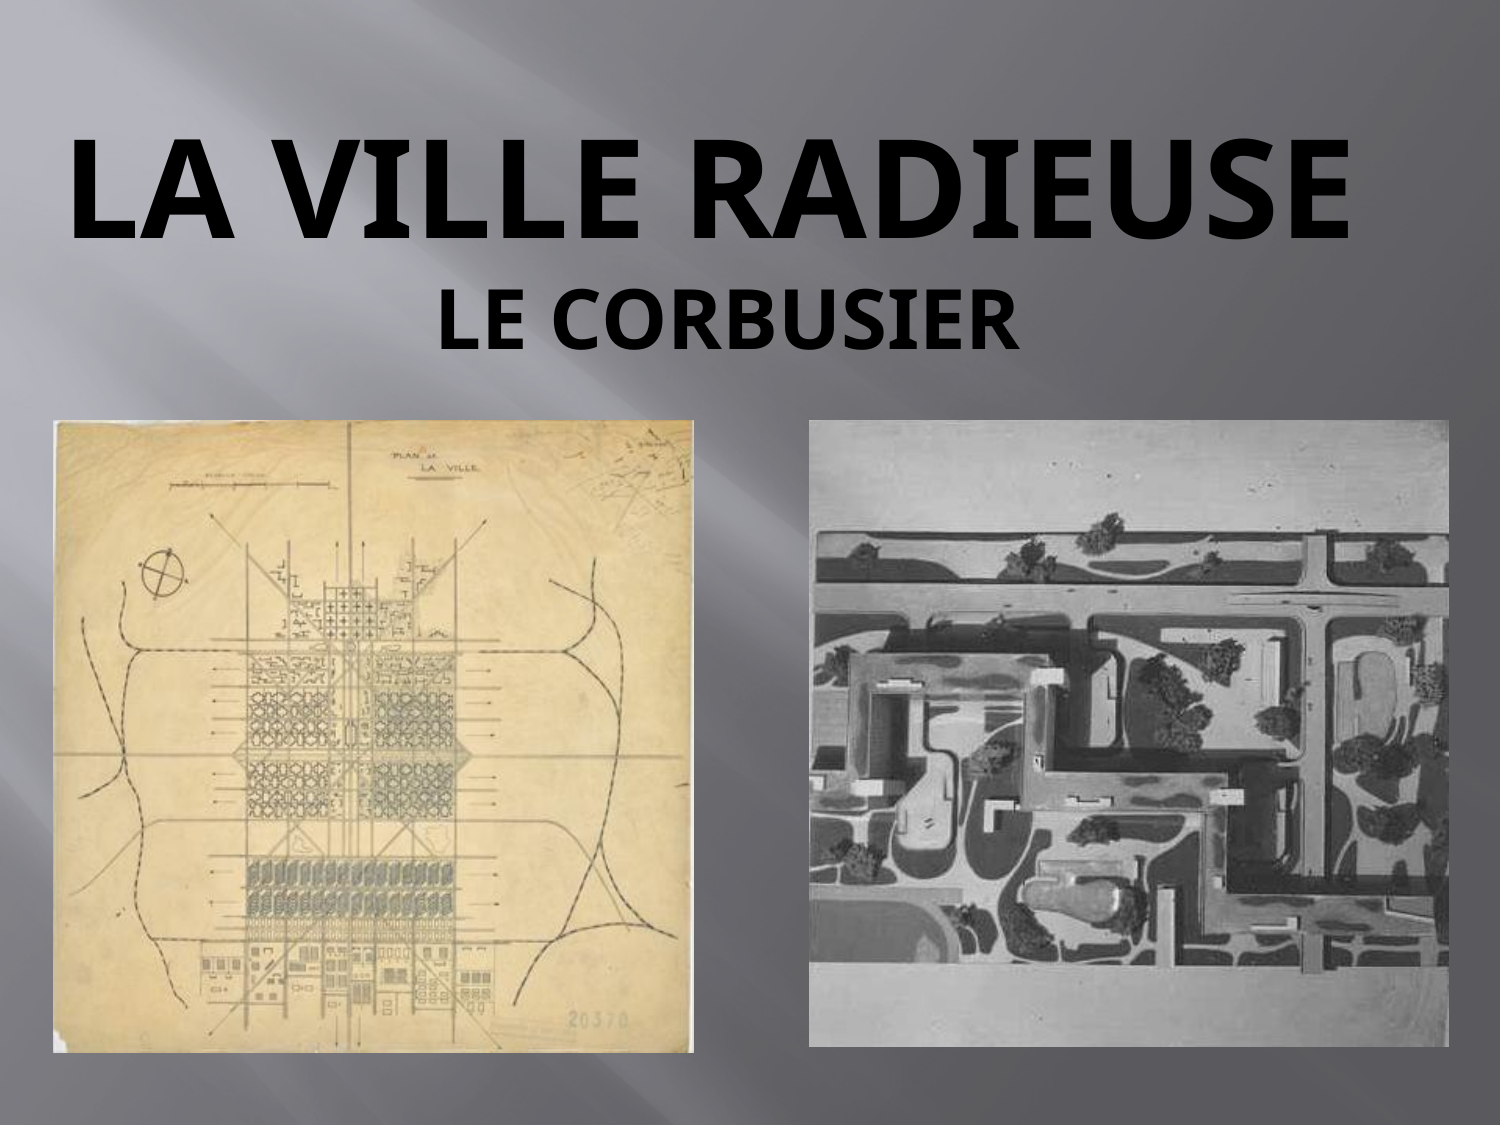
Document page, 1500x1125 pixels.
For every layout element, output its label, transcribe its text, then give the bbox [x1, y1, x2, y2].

picture [808, 420, 1449, 1048]
title La ville radieuse le corbusier [53, 66, 1404, 367]
picture [52, 420, 694, 1053]
